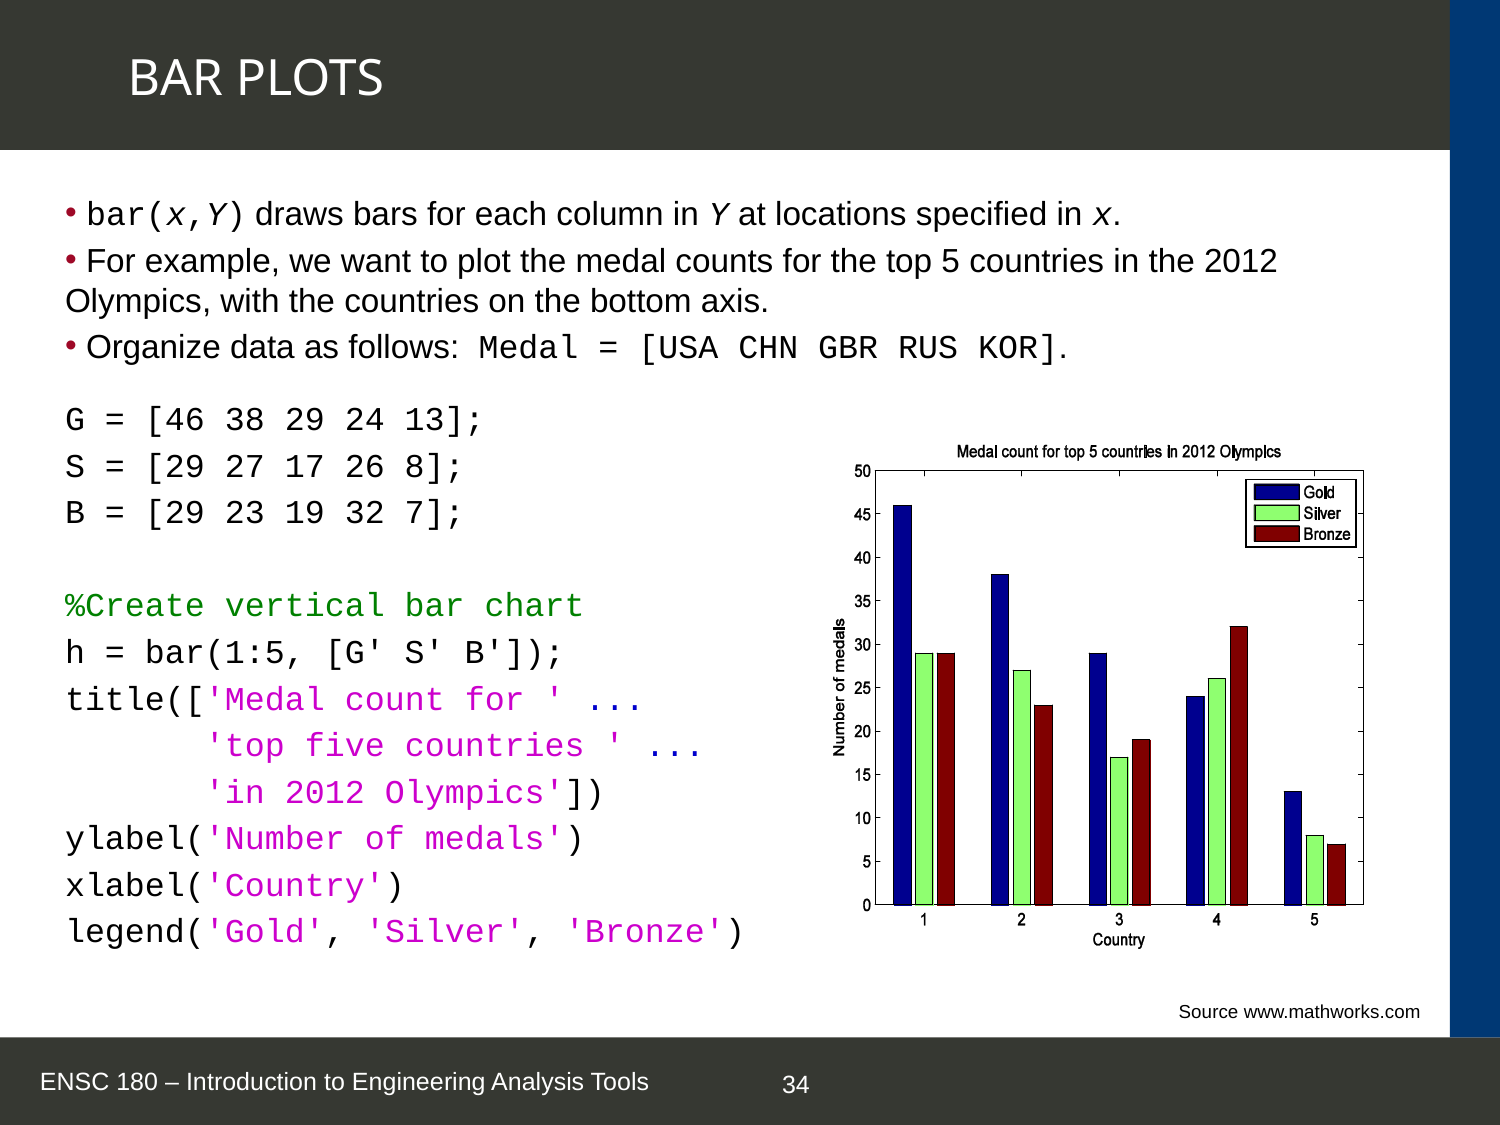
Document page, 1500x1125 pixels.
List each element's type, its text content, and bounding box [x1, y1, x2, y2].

footer ENSC 180 – Introduction to Engineering Analysis Tools [24, 1057, 740, 1113]
list bar(x,Y) draws bars for each column in Y at locations specified in x. For example, we want to plot the medal counts for the top 5 countries in the 2012 Olympics, with the countries on the bottom axis. Organize data as follows: Medal = [USA CHN GBR RUS KOR]. G = [46 38 29 24 13]; S = [29 27 17 26 8]; B = [29 23 19 32 7]; %Create vertical bar chart h = bar(1:5, [G' S' B']); title(['Medal count for ' ... 'top five countries ' ... 'in 2012 Olympics']) ylabel('Number of medals') xlabel('Country') legend('Gold', 'Silver', 'Bronze') [50, 184, 1325, 977]
text_box Source www.mathworks.com [1164, 992, 1436, 1030]
title BAR PLOTS [112, 37, 1450, 138]
picture [793, 430, 1423, 964]
